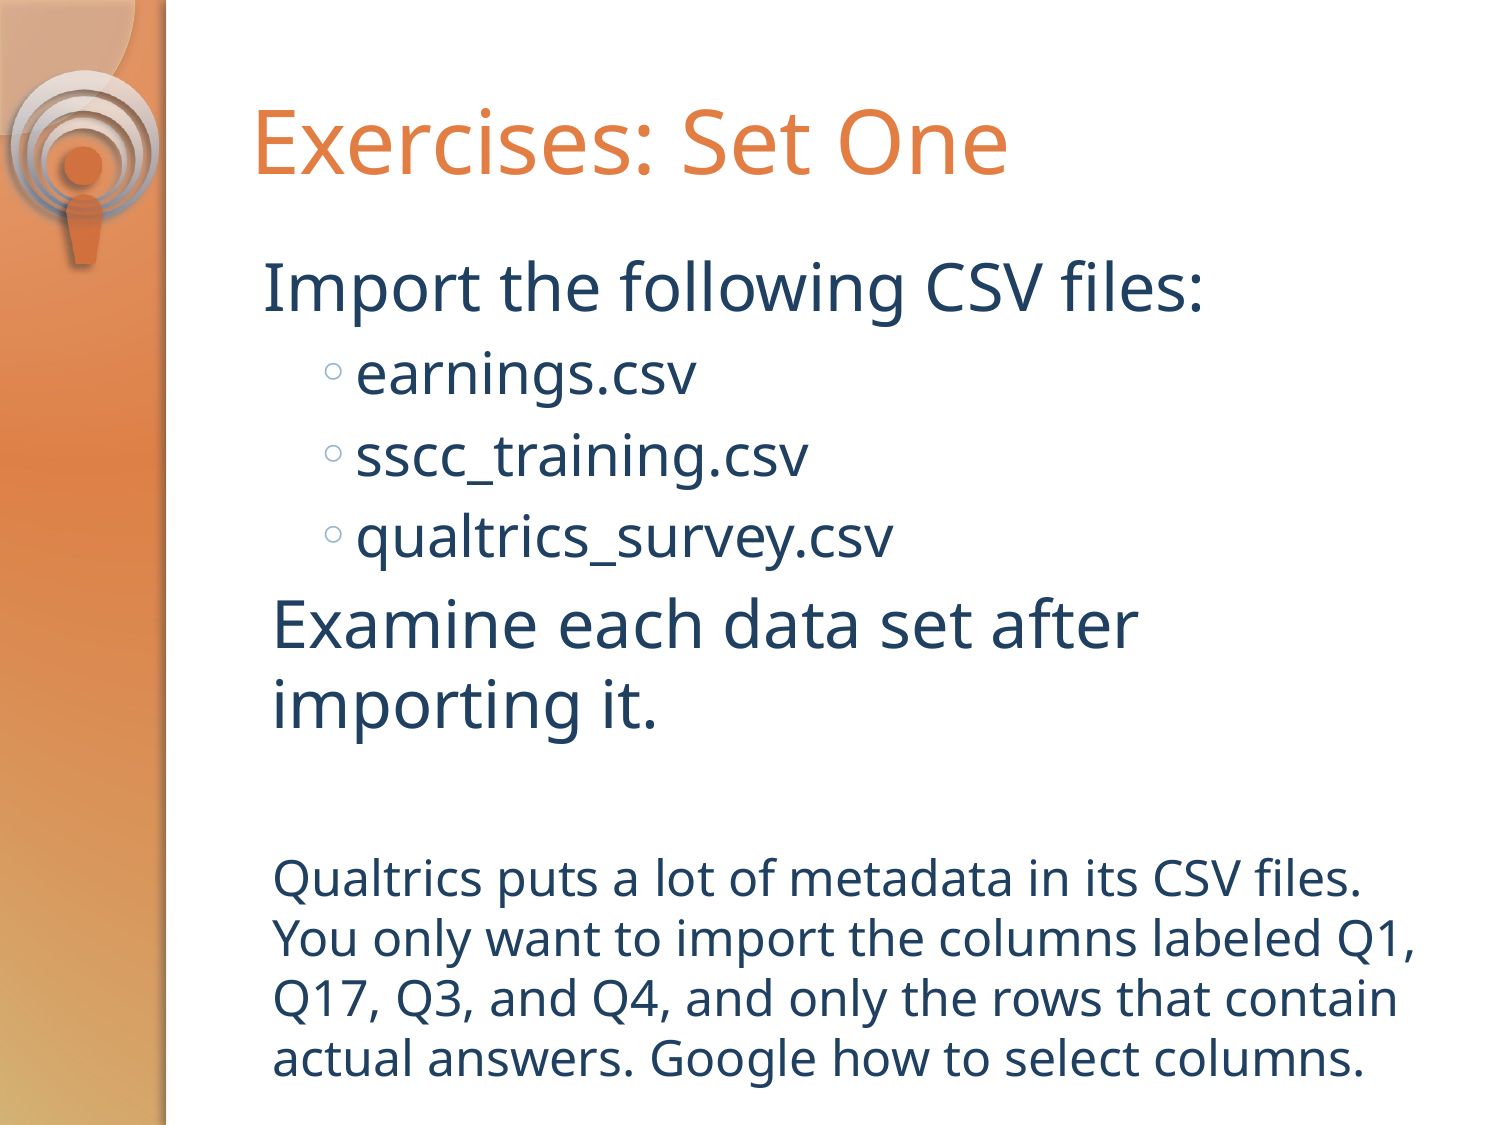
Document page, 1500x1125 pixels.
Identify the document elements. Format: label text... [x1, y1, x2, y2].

picture [0, 0, 166, 1125]
title Exercises: Set One [235, 45, 1466, 233]
list Import the following CSV files: earnings.csv sscc_training.csv qualtrics_survey.csv Examine each data set after importing it. Qualtrics puts a lot of metadata in its CSV files. You only want to import the columns labeled Q1, Q17, Q3, and Q4, and only the rows that contain actual answers. Google how to select columns. [235, 237, 1466, 1025]
